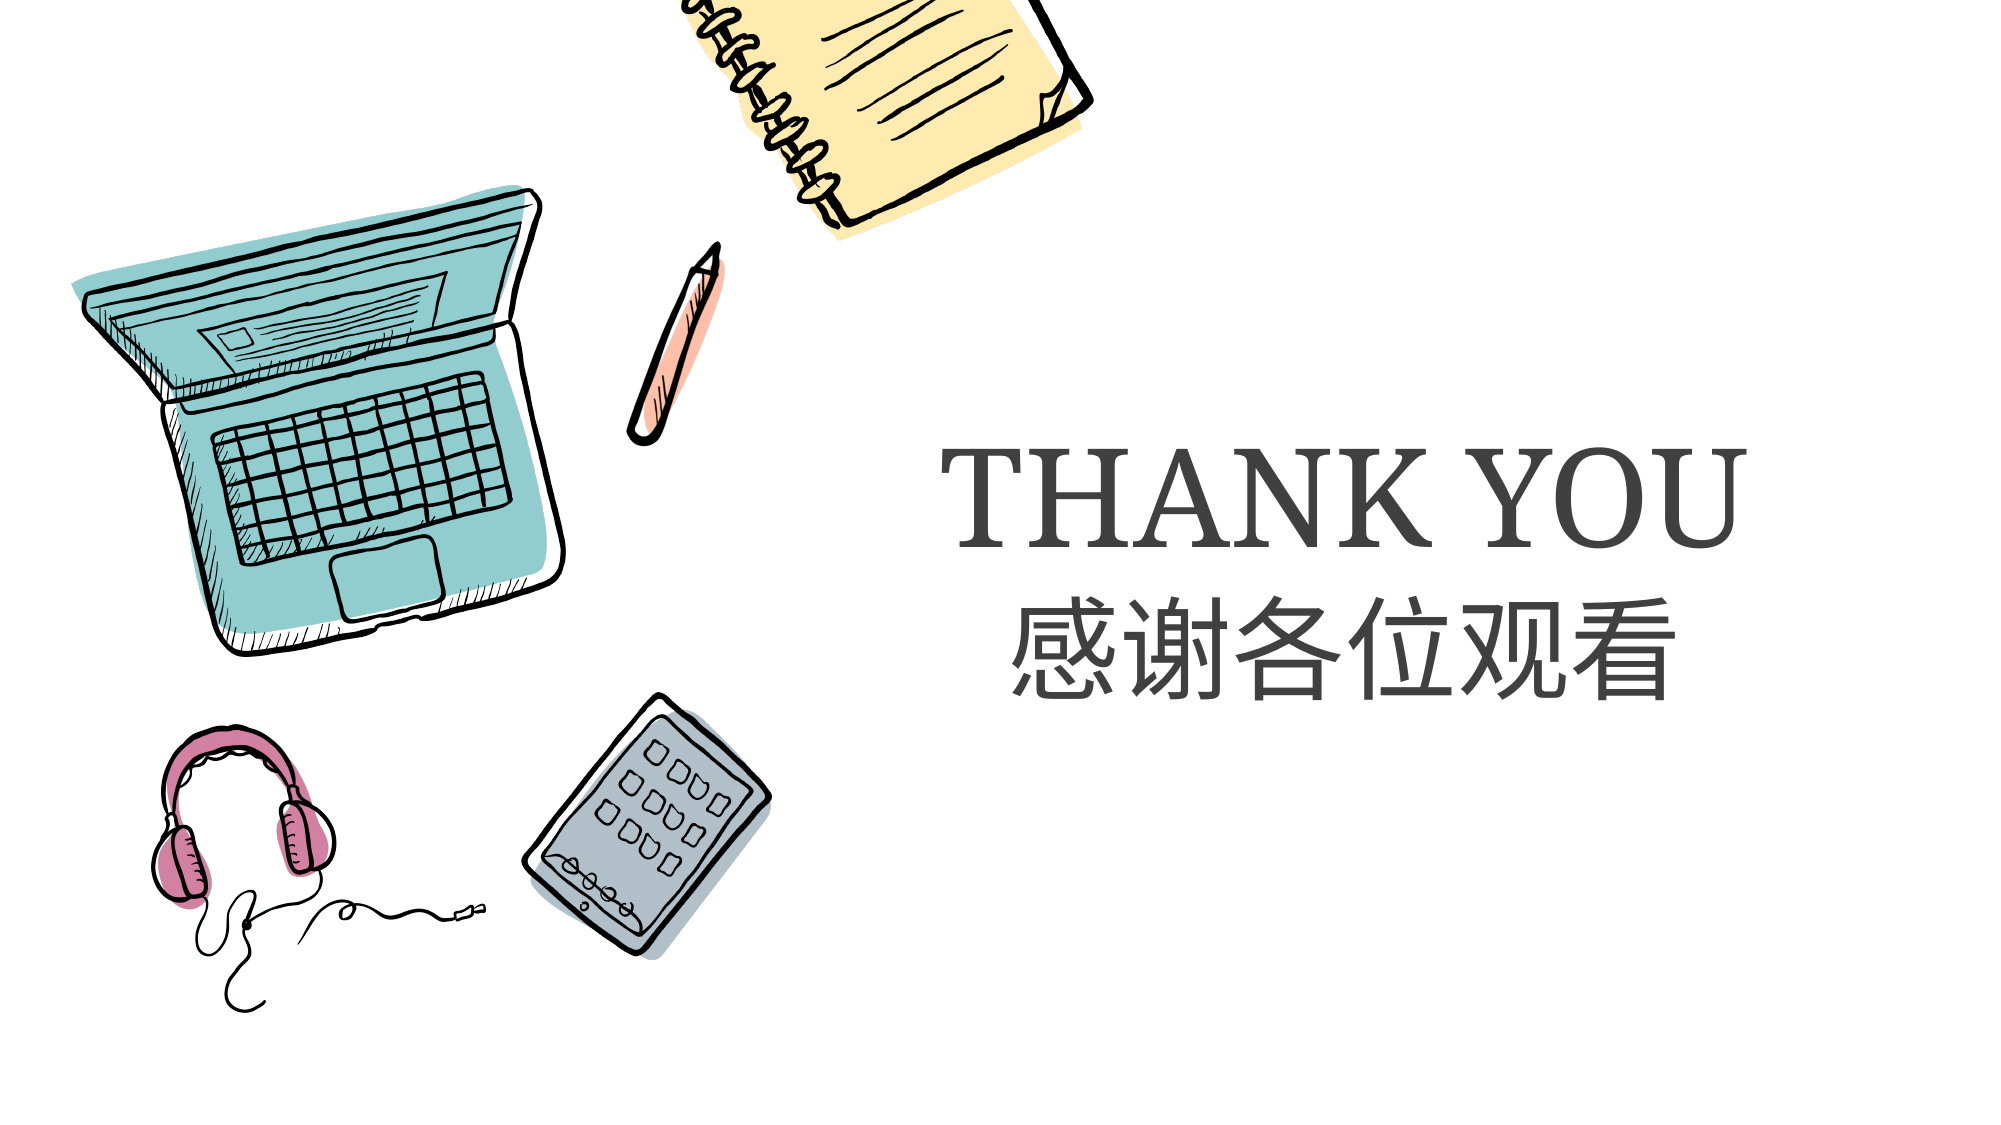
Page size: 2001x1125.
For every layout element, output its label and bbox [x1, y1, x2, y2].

picture [151, 724, 486, 1013]
picture [71, 0, 1111, 657]
text_box [933, 409, 1756, 716]
picture [520, 692, 772, 960]
